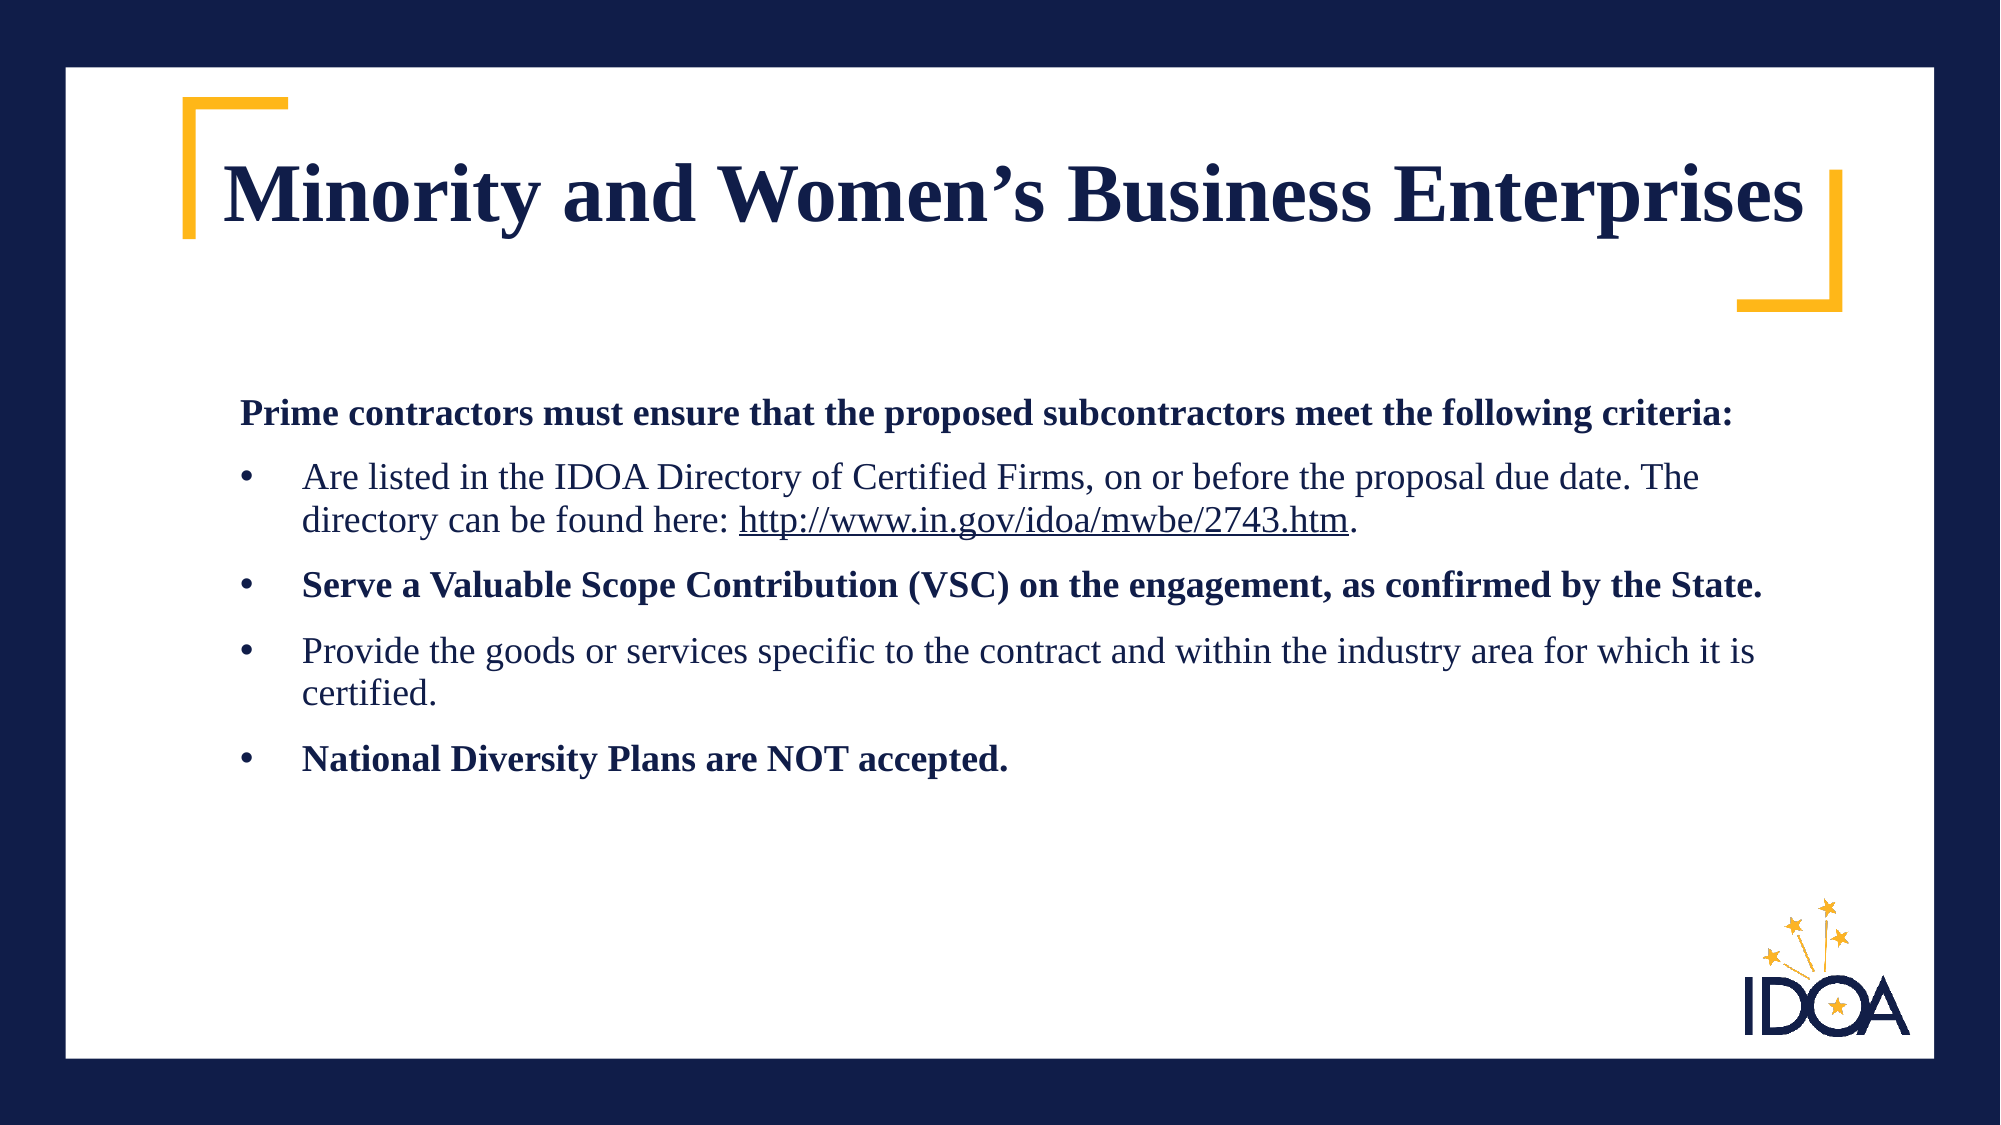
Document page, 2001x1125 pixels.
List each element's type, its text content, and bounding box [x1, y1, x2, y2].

title Minority and Women’s Business Enterprises [208, 142, 1868, 279]
list Prime contractors must ensure that the proposed subcontractors meet the following criteria: Are listed in the IDOA Directory of Certified Firms, on or before the proposal due date. The directory can be found here: http://www.in.gov/idoa/mwbe/2743.htm. Serve a Valuable Scope Contribution (VSC) on the engagement, as confirmed by the State. Provide the goods or services specific to the contract and within the industry area for which it is certified. National Diversity Plans are NOT accepted. [225, 375, 1800, 843]
picture [1702, 857, 1959, 1114]
